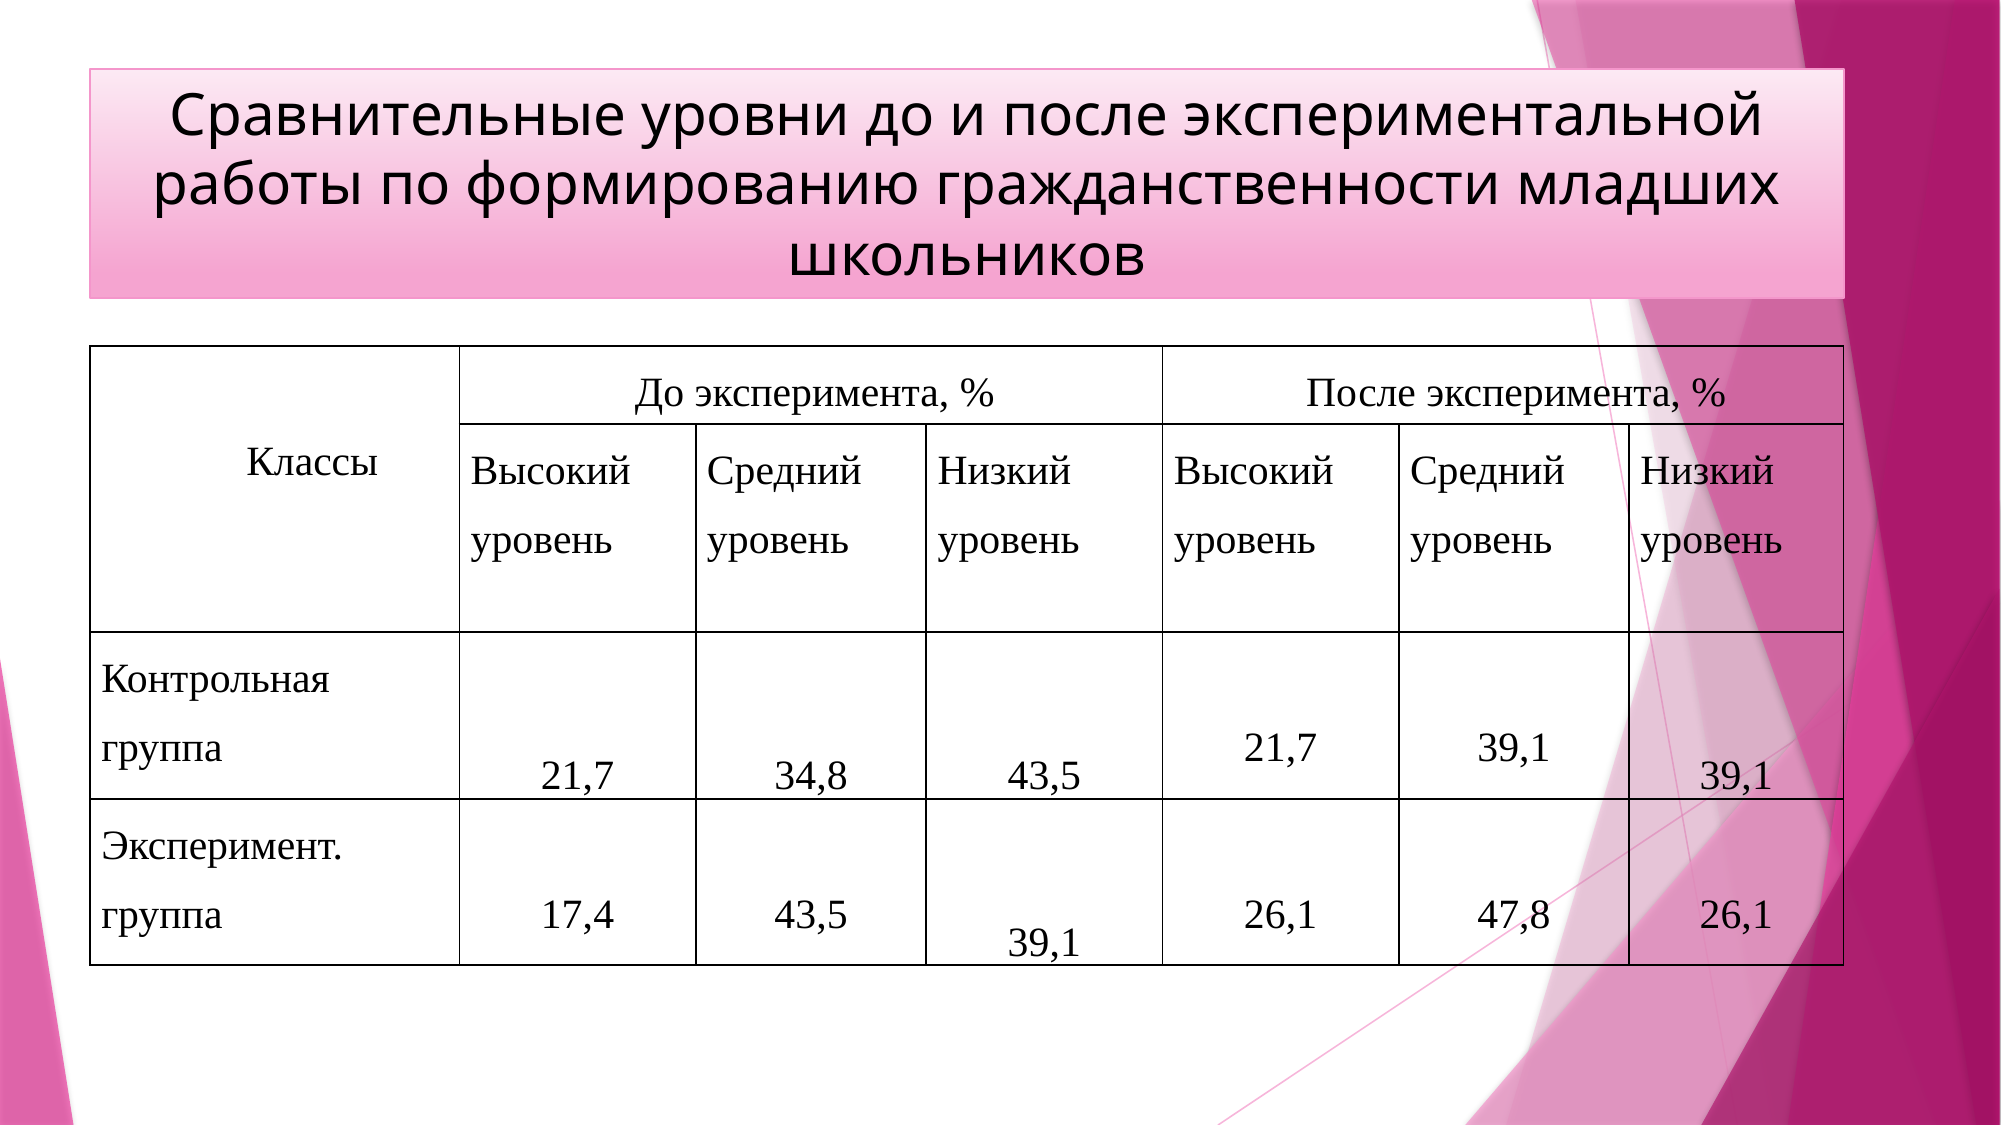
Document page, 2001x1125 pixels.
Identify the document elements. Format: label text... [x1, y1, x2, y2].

table_cell 34,8 [697, 633, 925, 798]
table_cell Контрольная группа [91, 633, 459, 798]
table_cell 47,8 [1400, 800, 1628, 964]
table_cell Высокий уровень [1163, 425, 1398, 631]
table_cell Эксперимент. группа [91, 800, 459, 964]
table_cell 39,1 [1630, 633, 1843, 798]
table_cell 39,1 [1400, 633, 1628, 798]
table_cell Низкий уровень [927, 425, 1162, 631]
table_cell 21,7 [1163, 633, 1398, 798]
text_box Сравнительные уровни до и после экспериментальной работы по формированию гражданственности младших школьников [89, 68, 1845, 299]
table_cell 26,1 [1630, 800, 1843, 964]
table_header До эксперимента, % [460, 347, 1162, 423]
table_cell 43,5 [927, 633, 1162, 798]
table_cell 43,5 [697, 800, 925, 964]
table_cell Низкий уровень [1630, 425, 1843, 631]
table_header После эксперимента, % [1163, 347, 1843, 423]
table_cell 21,7 [460, 633, 695, 798]
table_cell Средний уровень [1400, 425, 1628, 631]
table_cell Средний уровень [697, 425, 925, 631]
table_cell 26,1 [1163, 800, 1398, 964]
table_cell 39,1 [927, 800, 1162, 964]
table_cell 17,4 [460, 800, 695, 964]
table_header Классы [91, 347, 459, 631]
table_cell Высокий уровень [460, 425, 695, 631]
